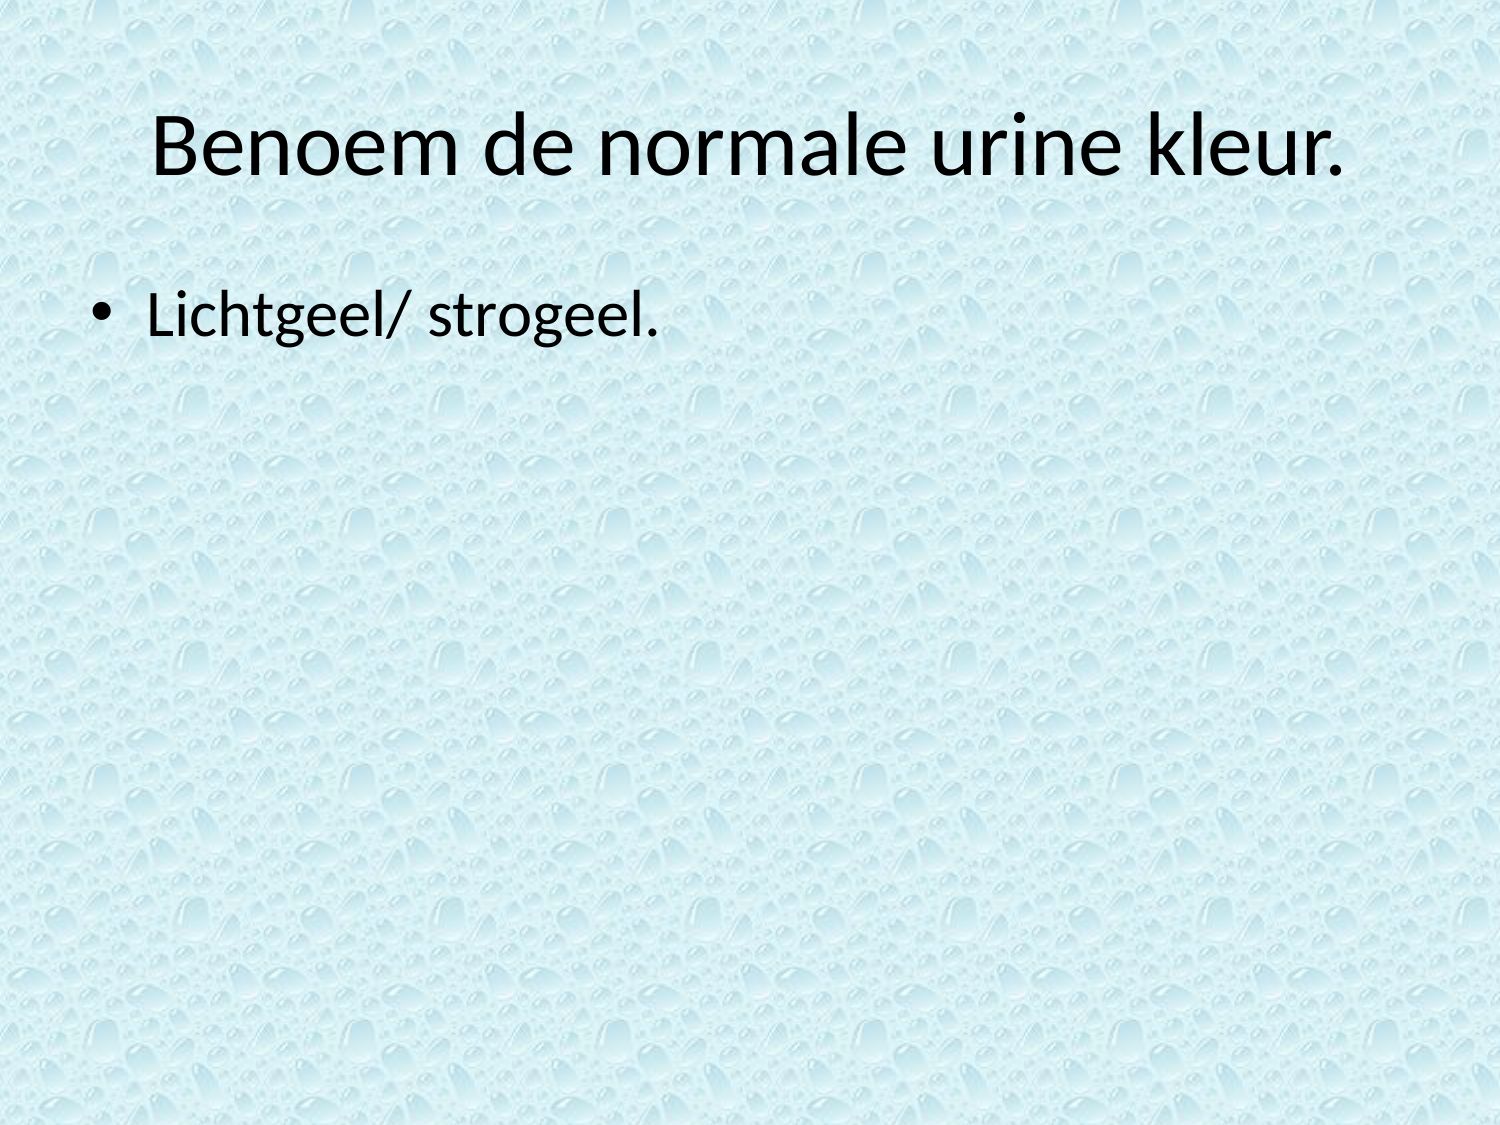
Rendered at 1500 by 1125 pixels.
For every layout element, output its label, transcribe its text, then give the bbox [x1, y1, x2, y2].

list Lichtgeel/ strogeel. [75, 262, 1425, 1005]
title Benoem de normale urine kleur. [75, 45, 1425, 233]
